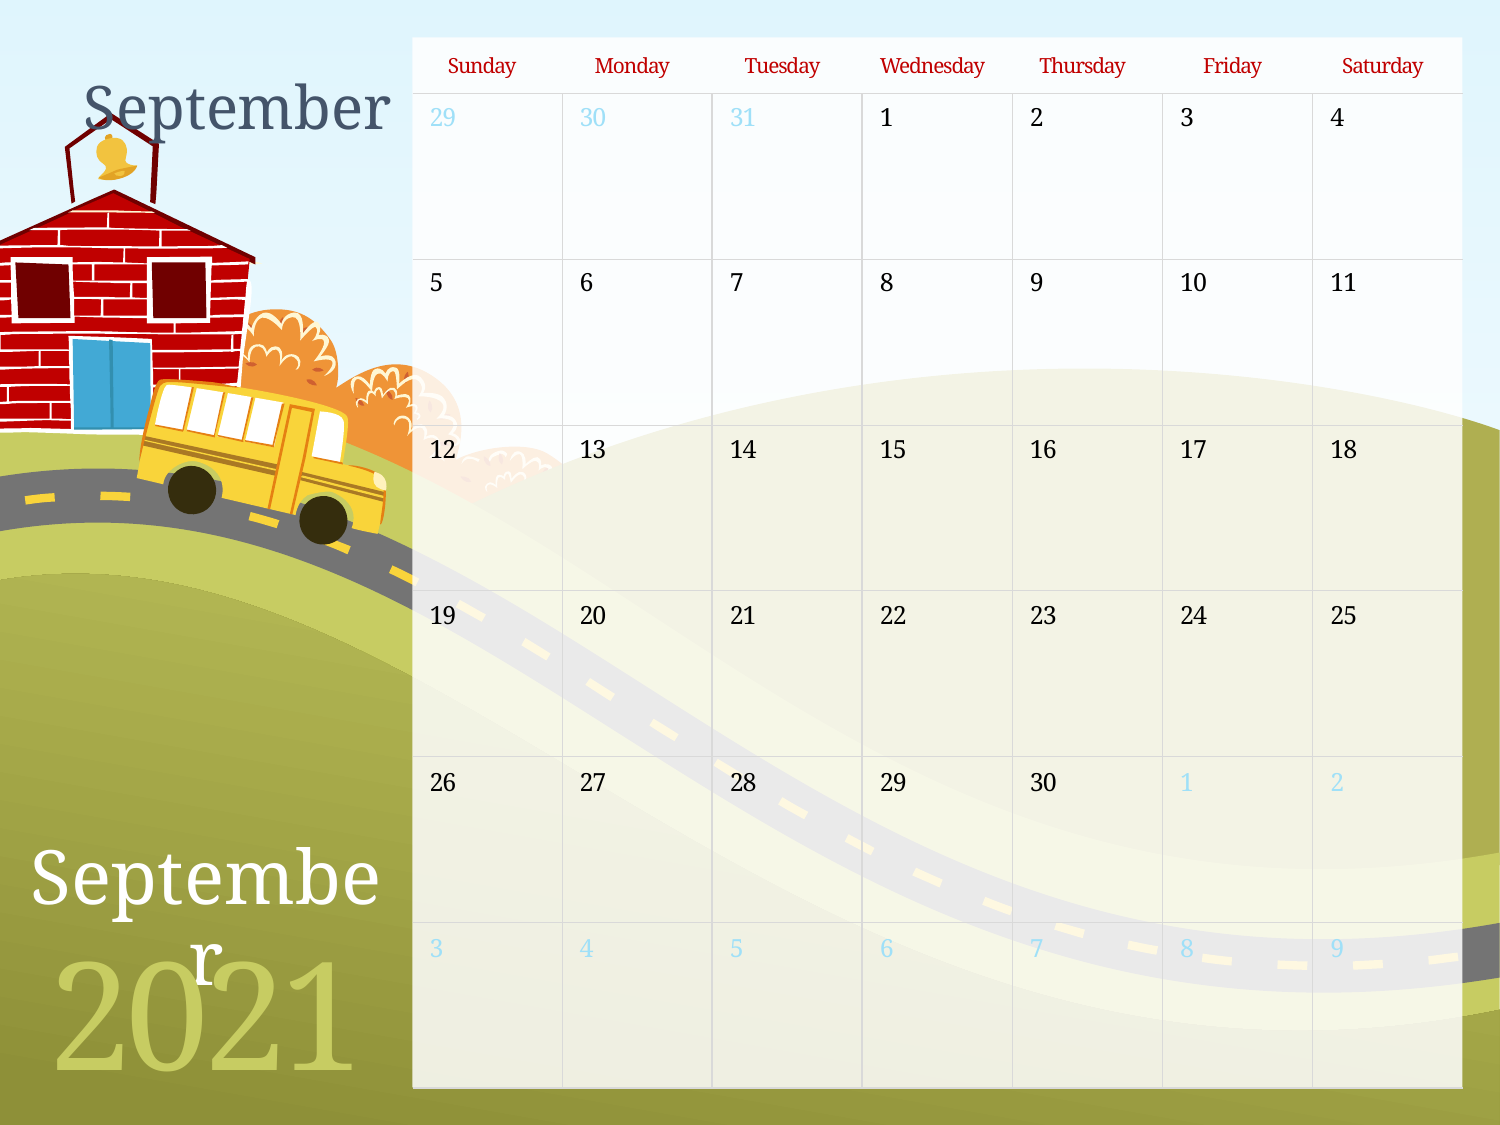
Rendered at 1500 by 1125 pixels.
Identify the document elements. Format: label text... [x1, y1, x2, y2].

title September [68, 70, 1450, 150]
